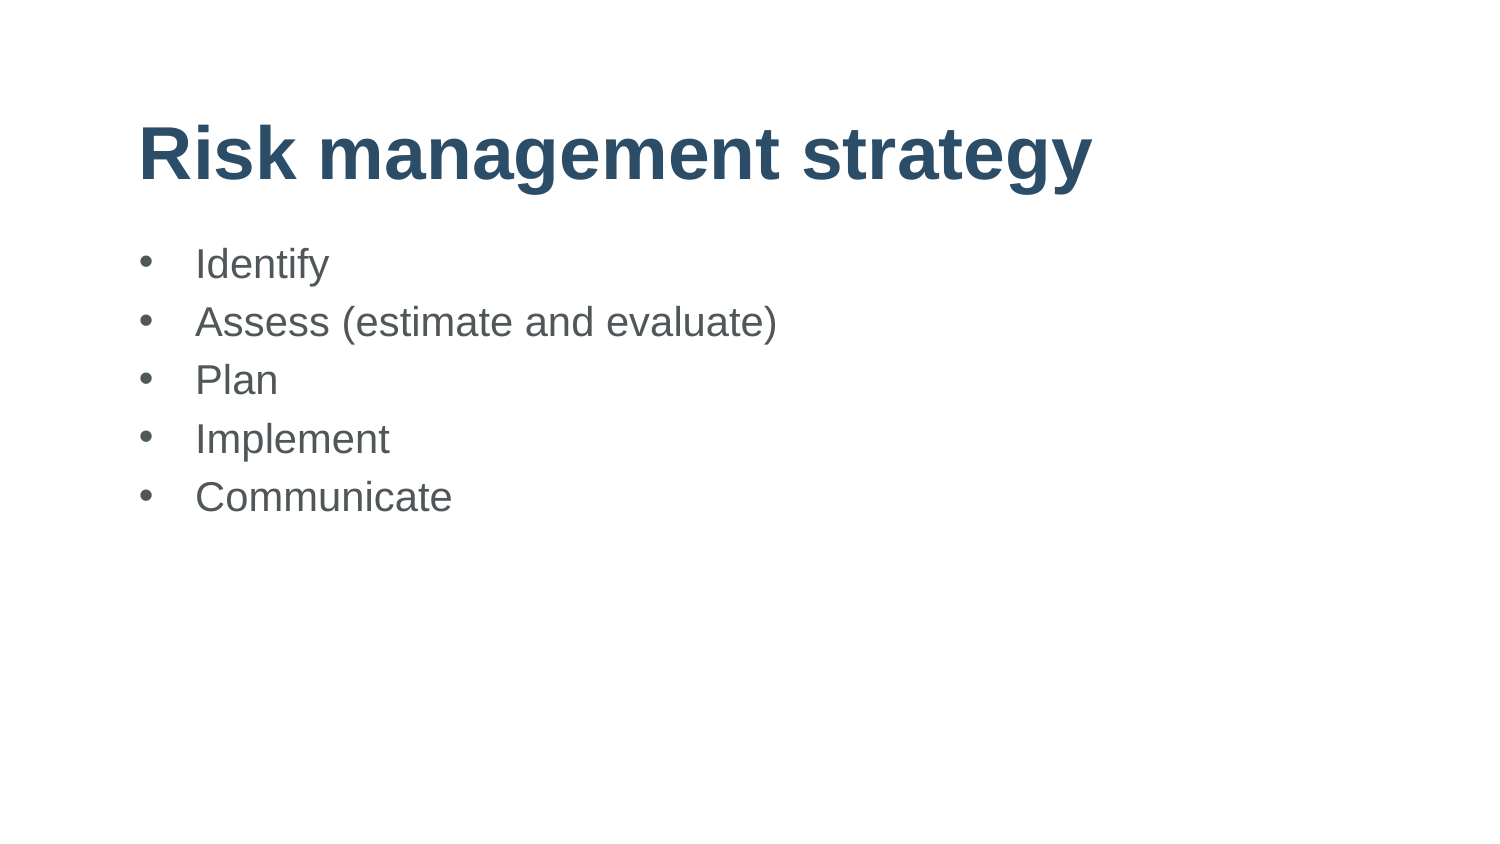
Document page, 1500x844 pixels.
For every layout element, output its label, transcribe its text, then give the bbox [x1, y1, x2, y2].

list Identify Assess (estimate and evaluate) Plan Implement Communicate [123, 228, 1412, 678]
title Risk management strategy [123, 79, 1412, 220]
